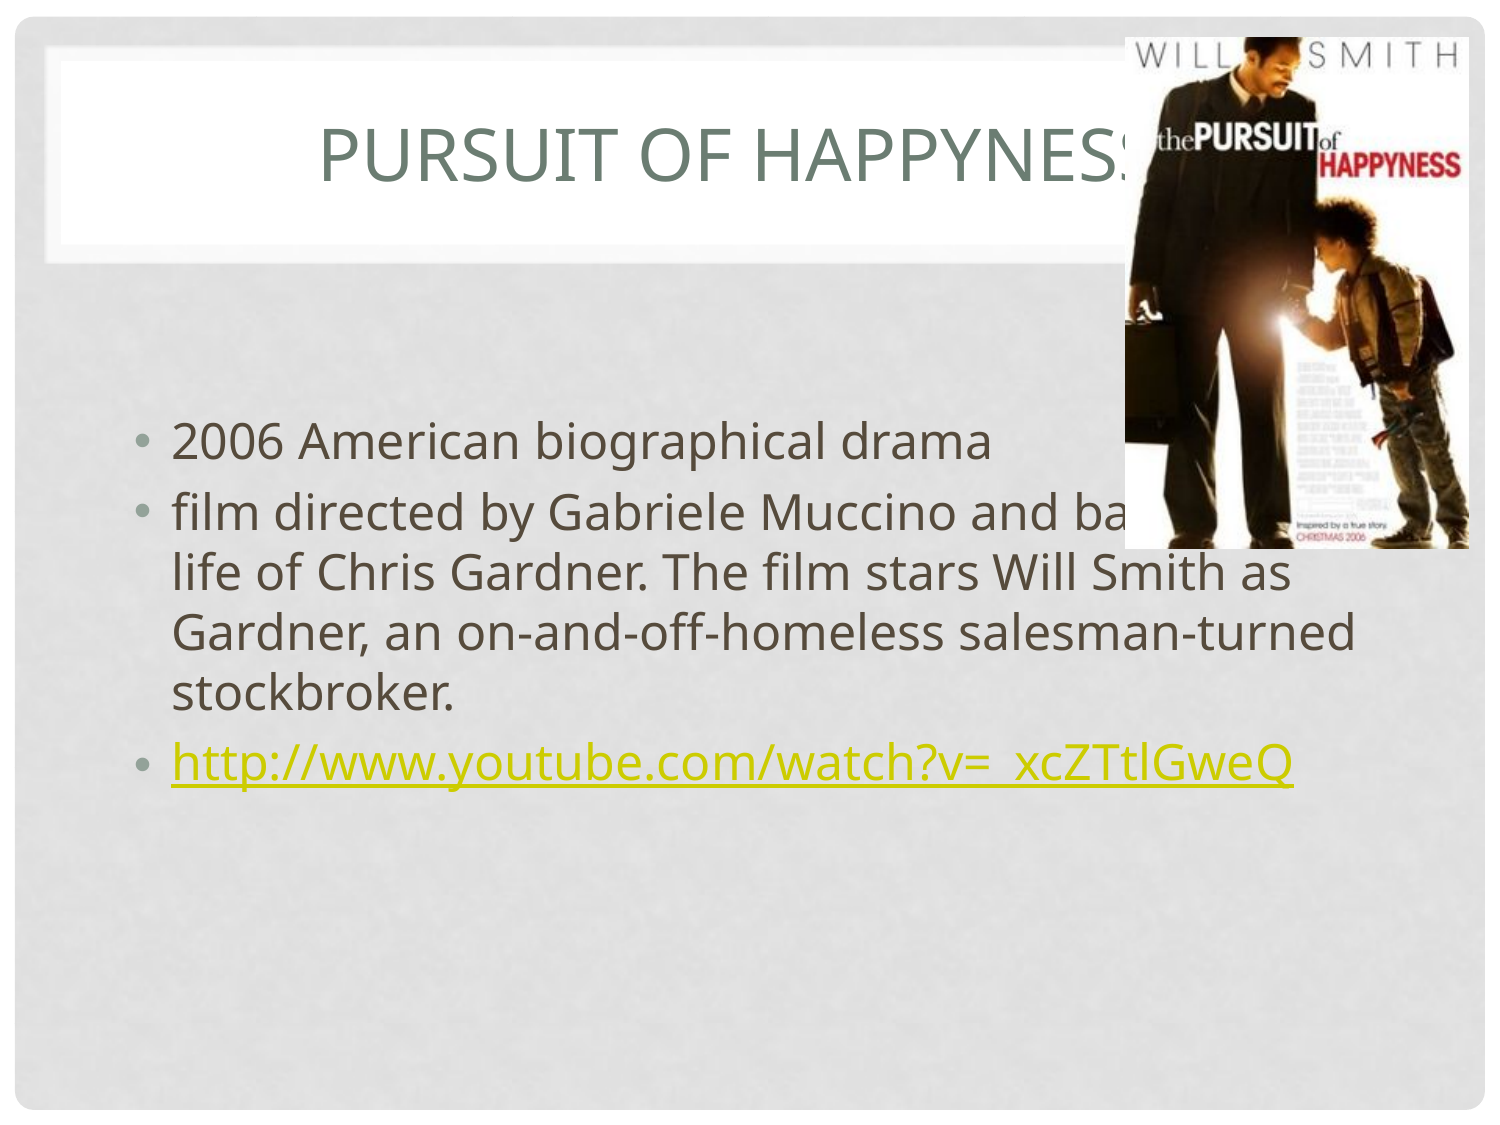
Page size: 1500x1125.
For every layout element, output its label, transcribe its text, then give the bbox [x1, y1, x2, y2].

picture [1124, 37, 1469, 549]
list 2006 American biographical drama film directed by Gabriele Muccino and based on the life of Chris Gardner. The film stars Will Smith as Gardner, an on-and-off-homeless salesman-turned stockbroker. http://www.youtube.com/watch?v=_xcZTtlGweQ [99, 262, 1400, 938]
title Pursuit of happyness [69, 66, 1124, 238]
